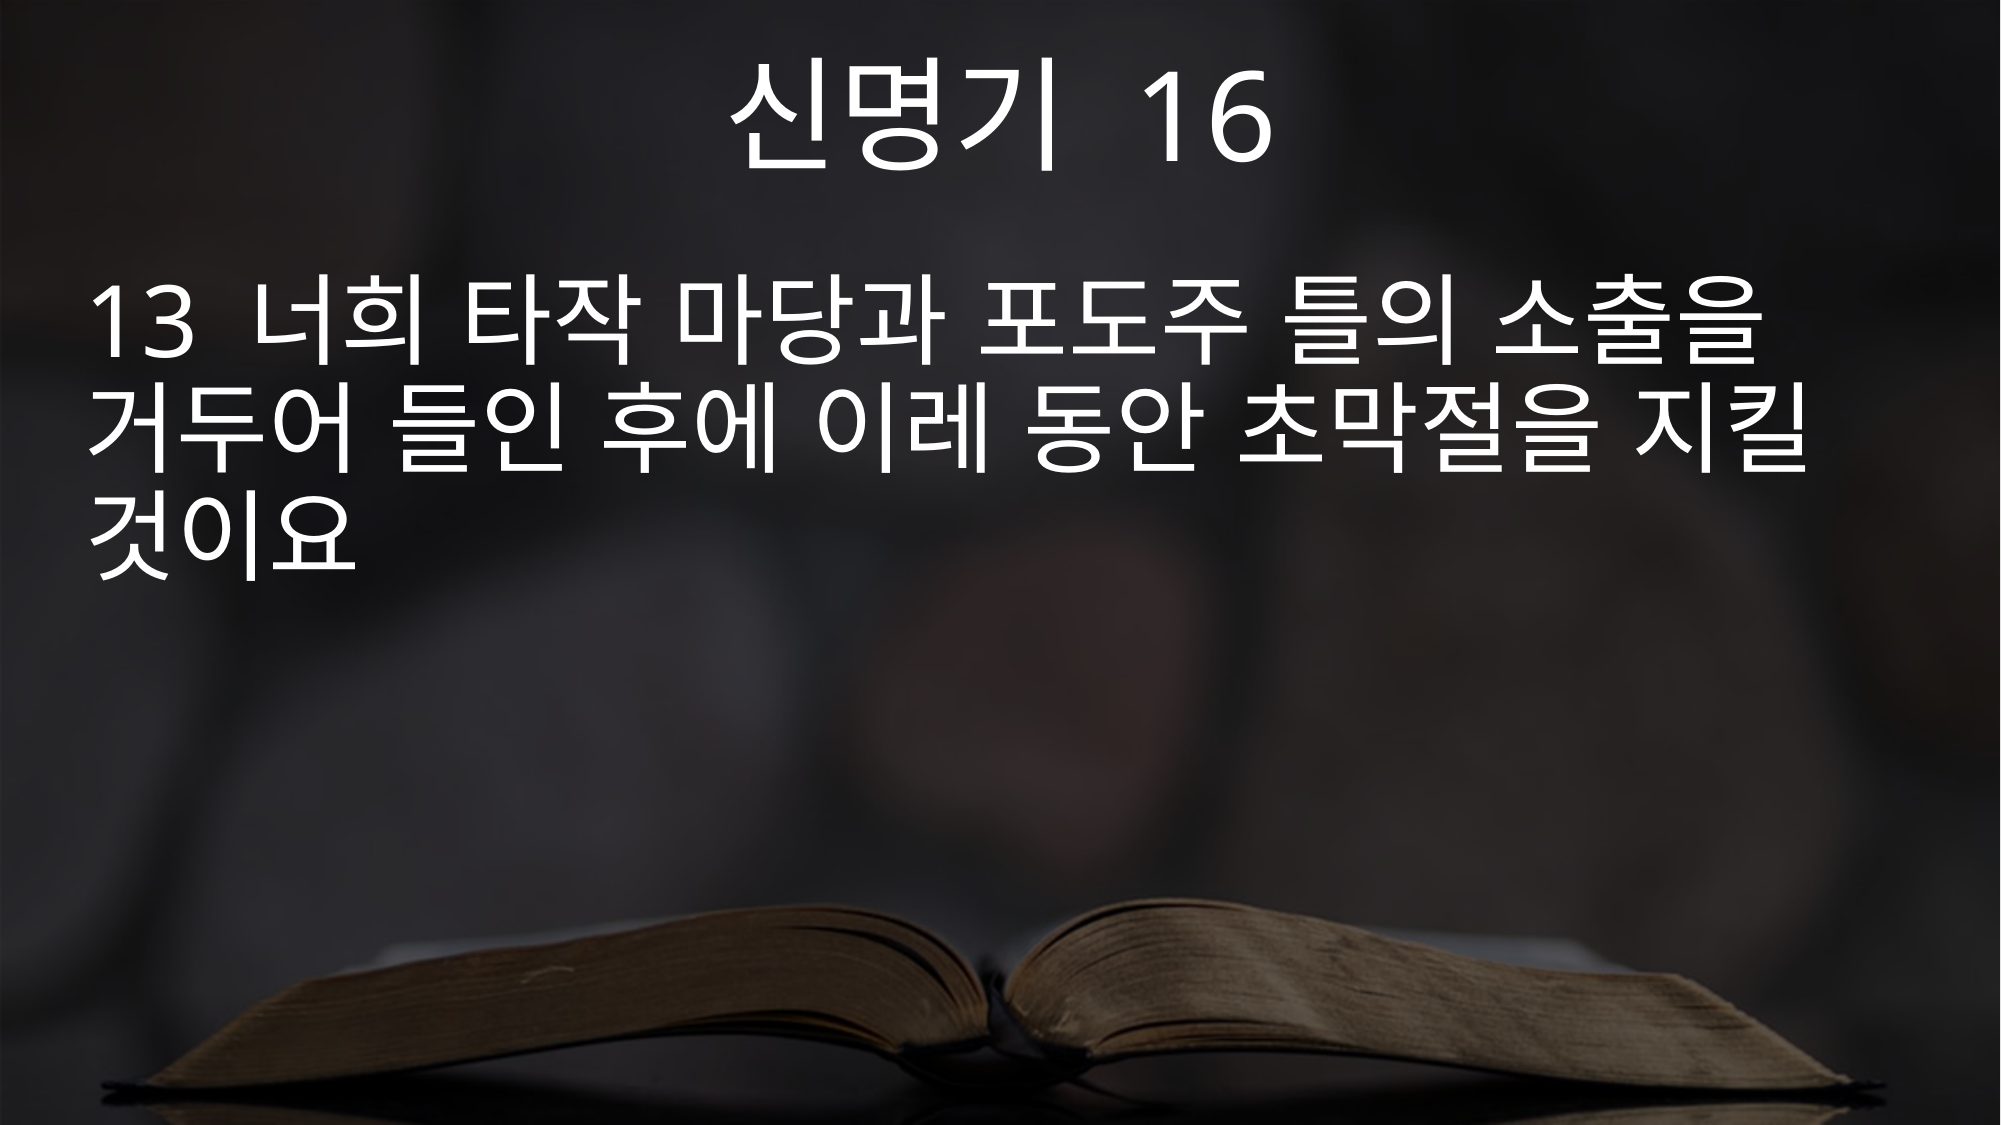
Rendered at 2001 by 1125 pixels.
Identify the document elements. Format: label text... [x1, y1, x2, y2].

list 13 너희 타작 마당과 포도주 틀의 소출을 거두어 들인 후에 이레 동안 초막절을 지킬 것이요 [69, 263, 1953, 423]
footer 신명기 16 [0, 32, 2000, 192]
picture [0, 0, 2001, 1125]
